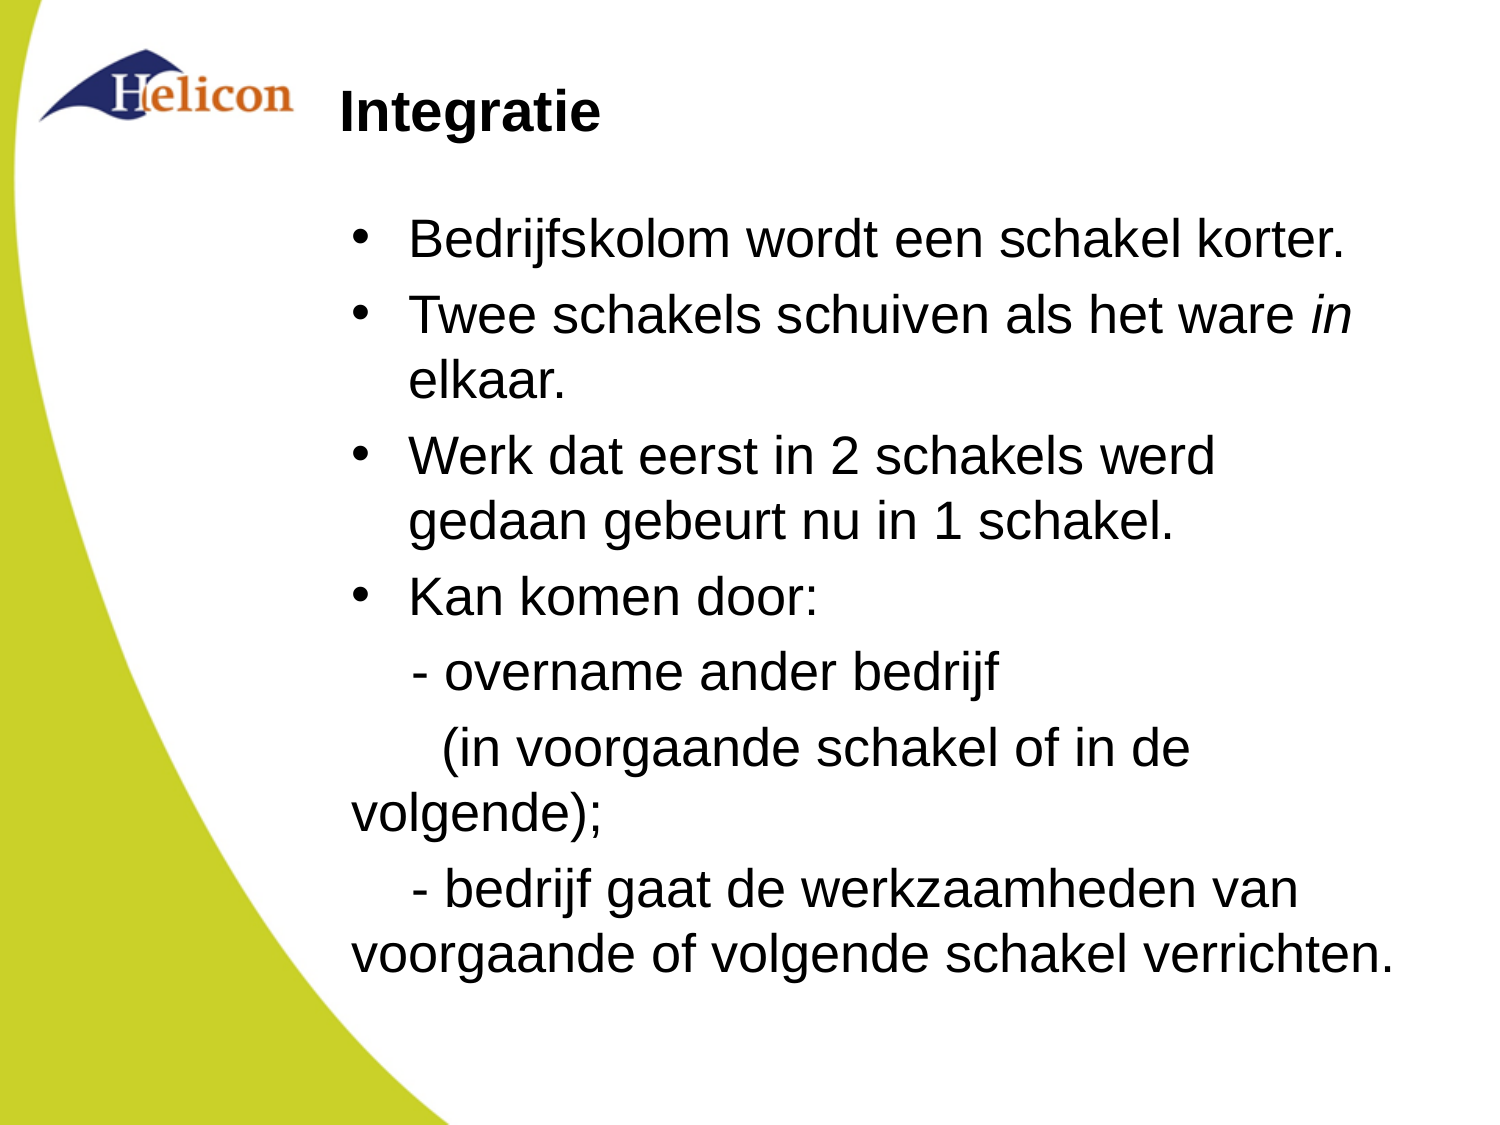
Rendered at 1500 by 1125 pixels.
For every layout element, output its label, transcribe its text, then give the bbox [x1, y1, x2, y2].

picture [0, 0, 1500, 1125]
title Integratie [324, 54, 1415, 161]
list Bedrijfskolom wordt een schakel korter. Twee schakels schuiven als het ware in elkaar. Werk dat eerst in 2 schakels werd gedaan gebeurt nu in 1 schakel. Kan komen door: - overname ander bedrijf (in voorgaande schakel of in de volgende); - bedrijf gaat de werkzaamheden van voorgaande of volgende schakel verrichten. [336, 196, 1425, 1005]
